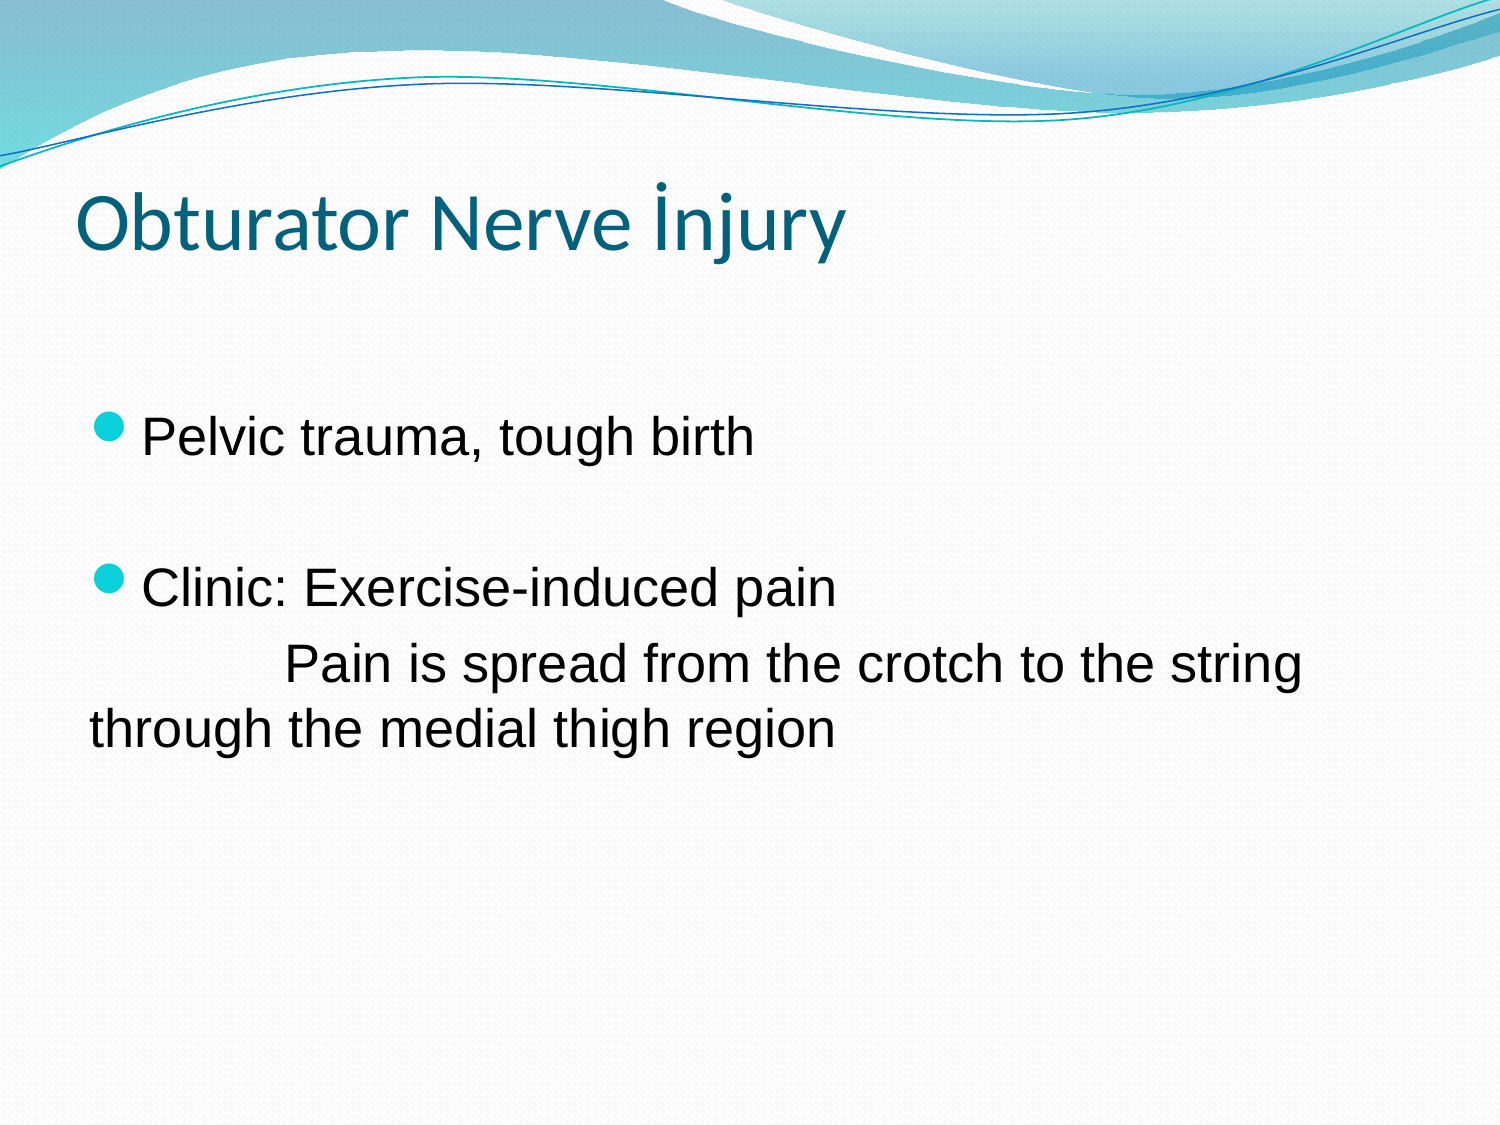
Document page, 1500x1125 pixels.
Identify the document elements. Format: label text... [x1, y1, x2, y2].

list Pelvic trauma, tough birth Clinic: Exercise-induced pain Pain is spread from the crotch to the string through the medial thigh region [75, 317, 1425, 1038]
title Obturator Nerve İnjury [75, 115, 1425, 268]
